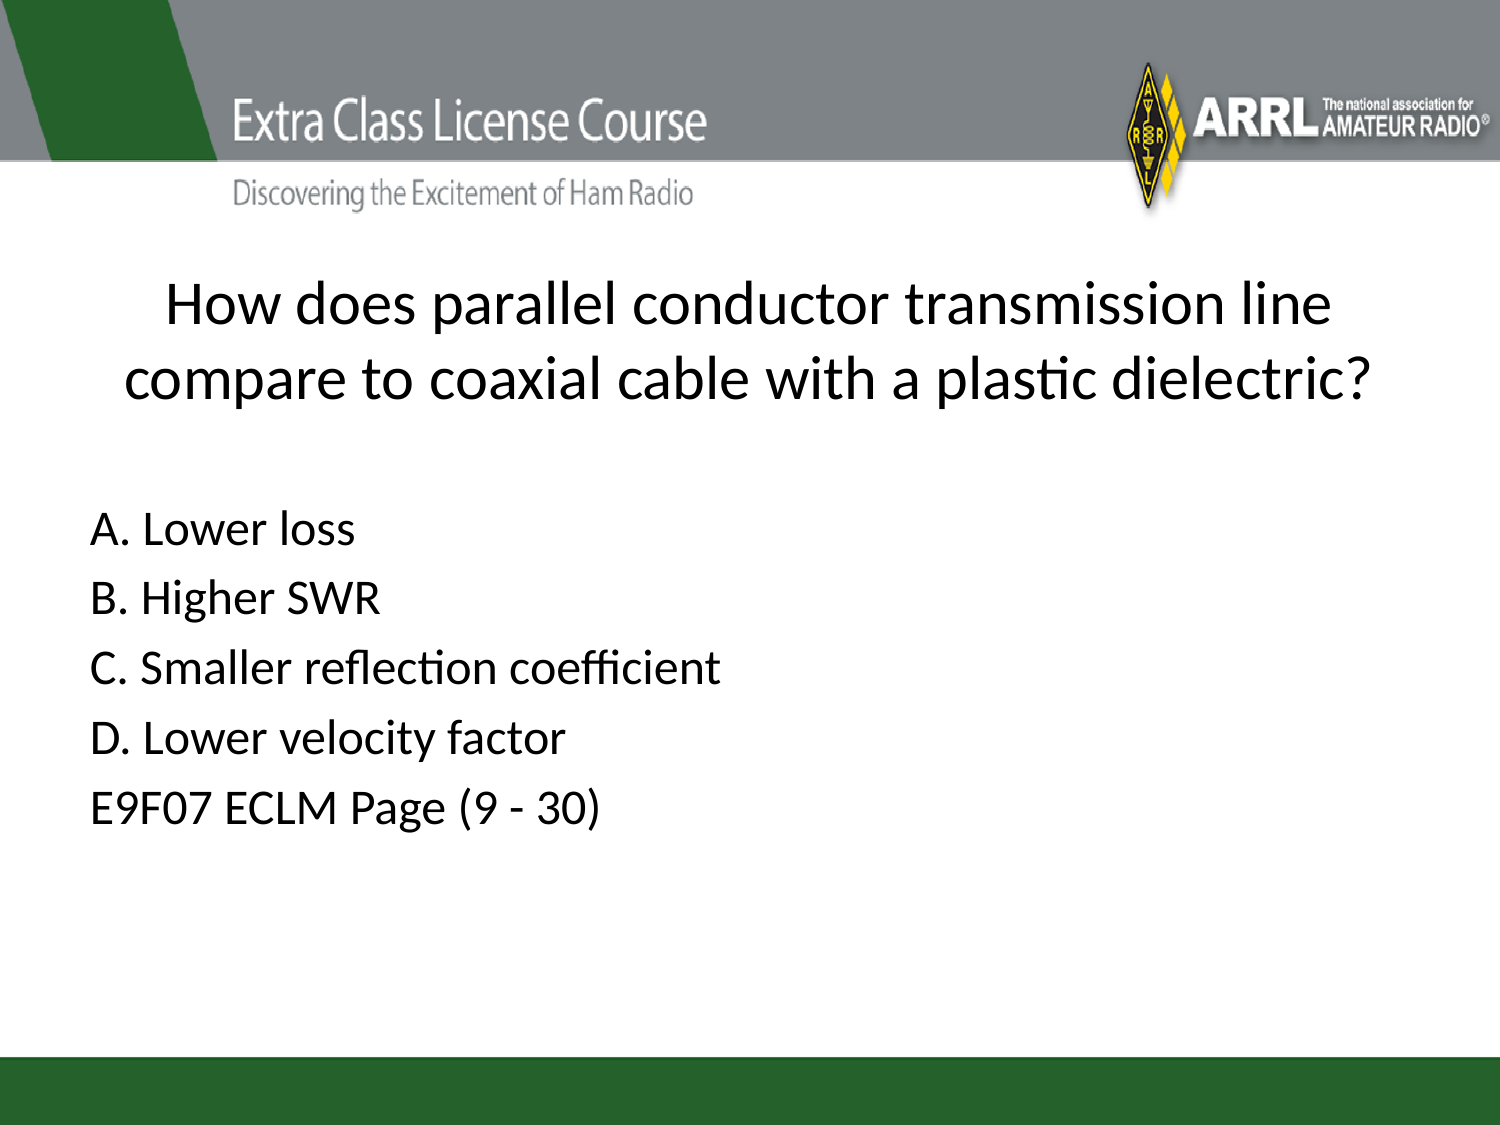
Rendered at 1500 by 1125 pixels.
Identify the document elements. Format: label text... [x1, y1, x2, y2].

list A. Lower loss B. Higher SWR C. Smaller reflection coefficient D. Lower velocity factor E9F07 ECLM Page (9 - 30) [75, 487, 1425, 1005]
picture [0, 0, 1500, 1125]
title How does parallel conductor transmission line compare to coaxial cable with a plastic dielectric? [75, 254, 1425, 435]
